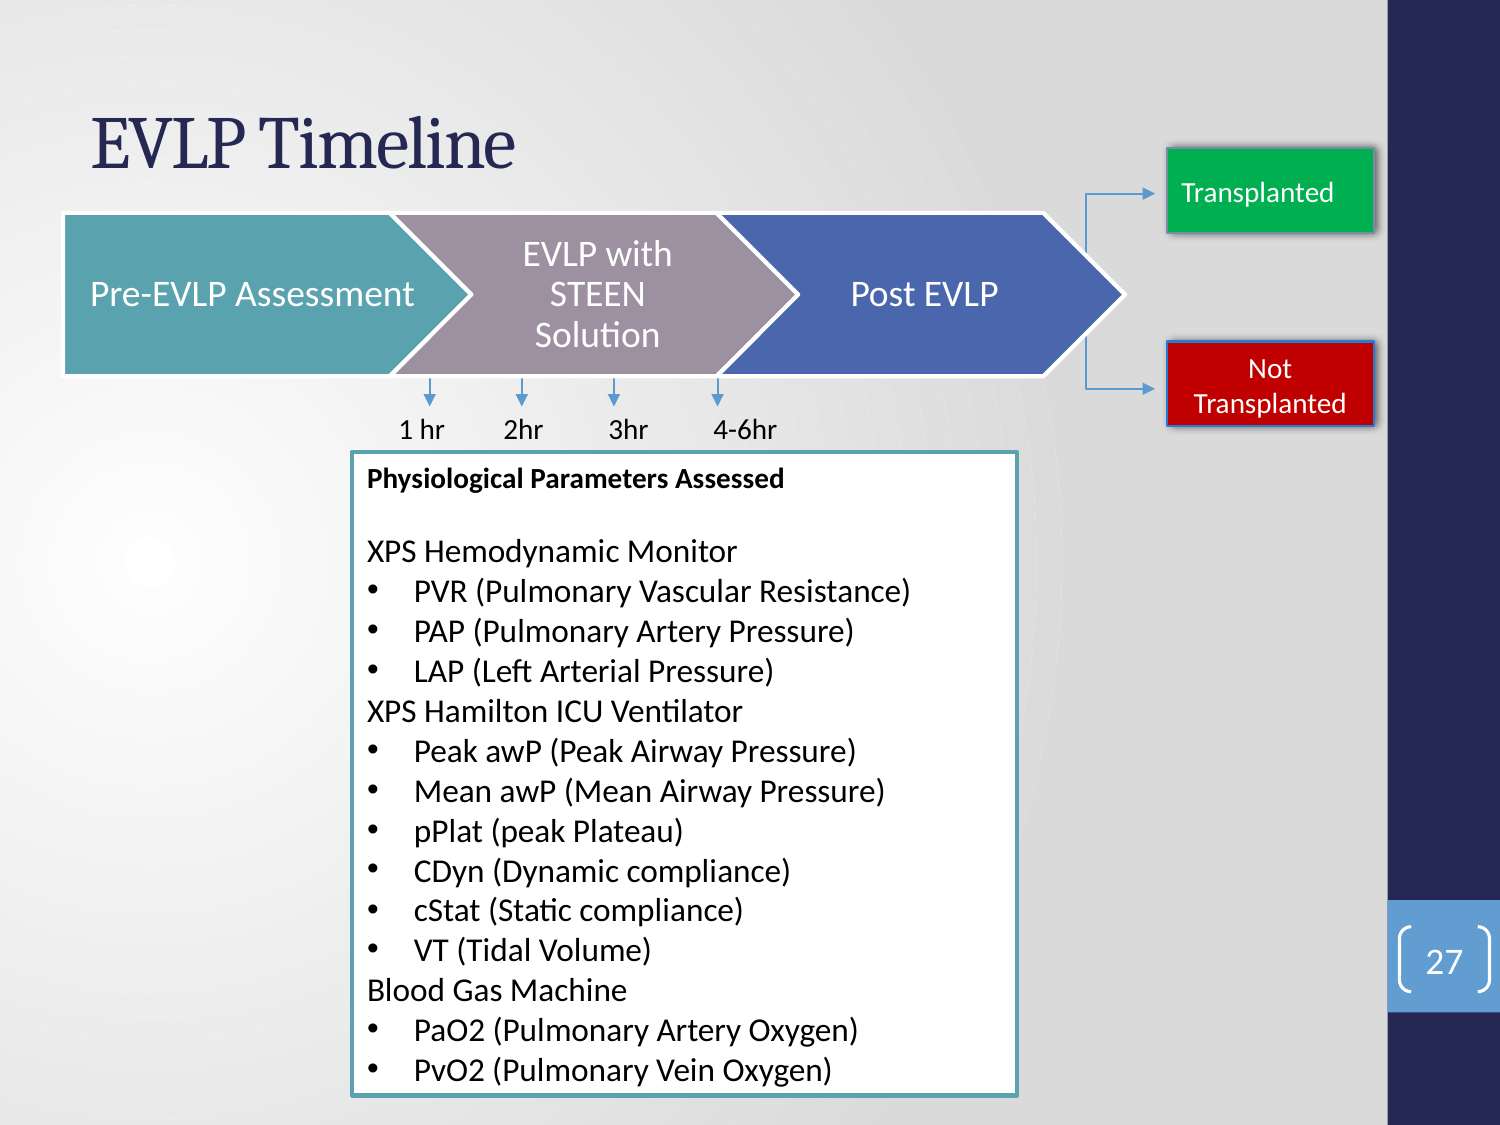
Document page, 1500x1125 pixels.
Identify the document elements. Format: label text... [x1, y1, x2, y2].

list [61, 180, 1126, 409]
title EVLP Timeline [75, 45, 1325, 173]
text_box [351, 147, 1375, 1104]
slide_number 27 [1397, 925, 1492, 994]
